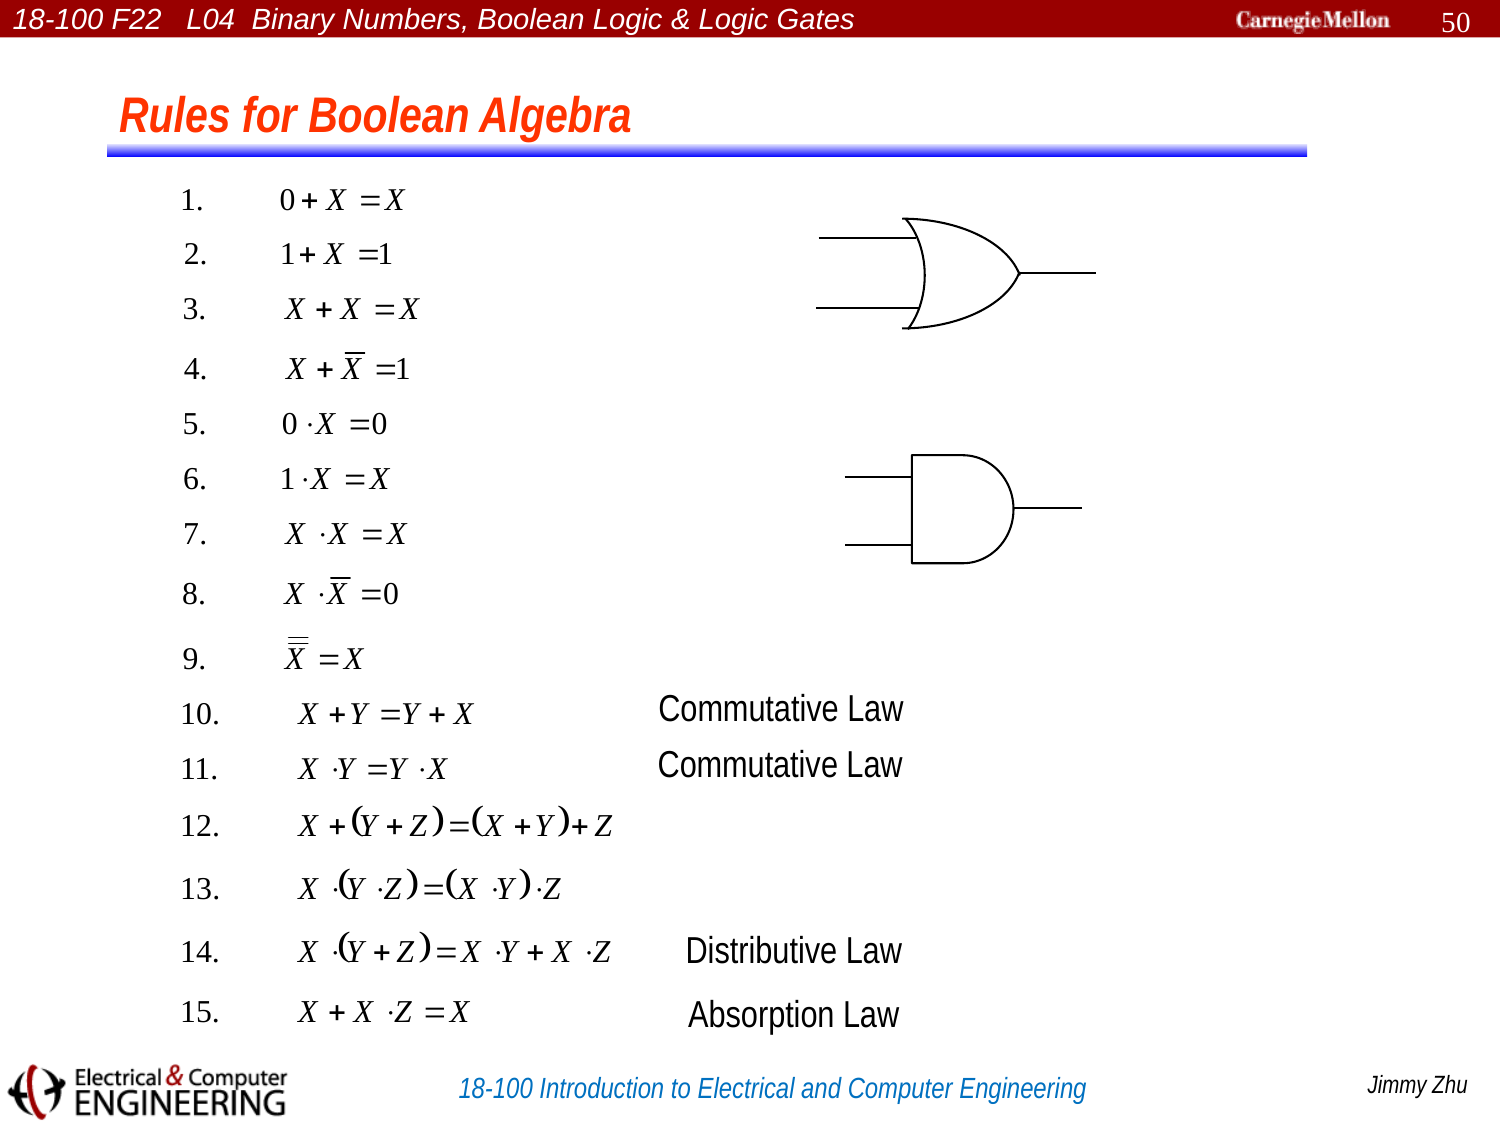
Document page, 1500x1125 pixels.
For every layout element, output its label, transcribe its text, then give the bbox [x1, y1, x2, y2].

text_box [178, 180, 415, 219]
text_box Absorption Law [673, 982, 1029, 1042]
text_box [178, 804, 621, 851]
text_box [178, 695, 484, 733]
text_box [178, 459, 399, 498]
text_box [781, 184, 1096, 363]
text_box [178, 569, 405, 613]
picture [0, 1058, 298, 1125]
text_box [178, 867, 571, 913]
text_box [178, 514, 418, 553]
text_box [178, 749, 457, 788]
text_box Distributive Law [670, 918, 1026, 979]
text_box Commutative Law [642, 732, 998, 792]
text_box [178, 235, 397, 273]
text_box Commutative Law [643, 676, 999, 737]
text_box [844, 454, 1083, 564]
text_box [178, 992, 481, 1031]
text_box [178, 930, 619, 976]
text_box [107, 144, 1308, 157]
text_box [178, 290, 431, 328]
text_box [178, 404, 394, 443]
slide_number 50 [1217, 0, 1494, 34]
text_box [178, 344, 413, 388]
text_box Rules for Boolean Algebra [104, 75, 670, 150]
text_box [178, 629, 375, 679]
